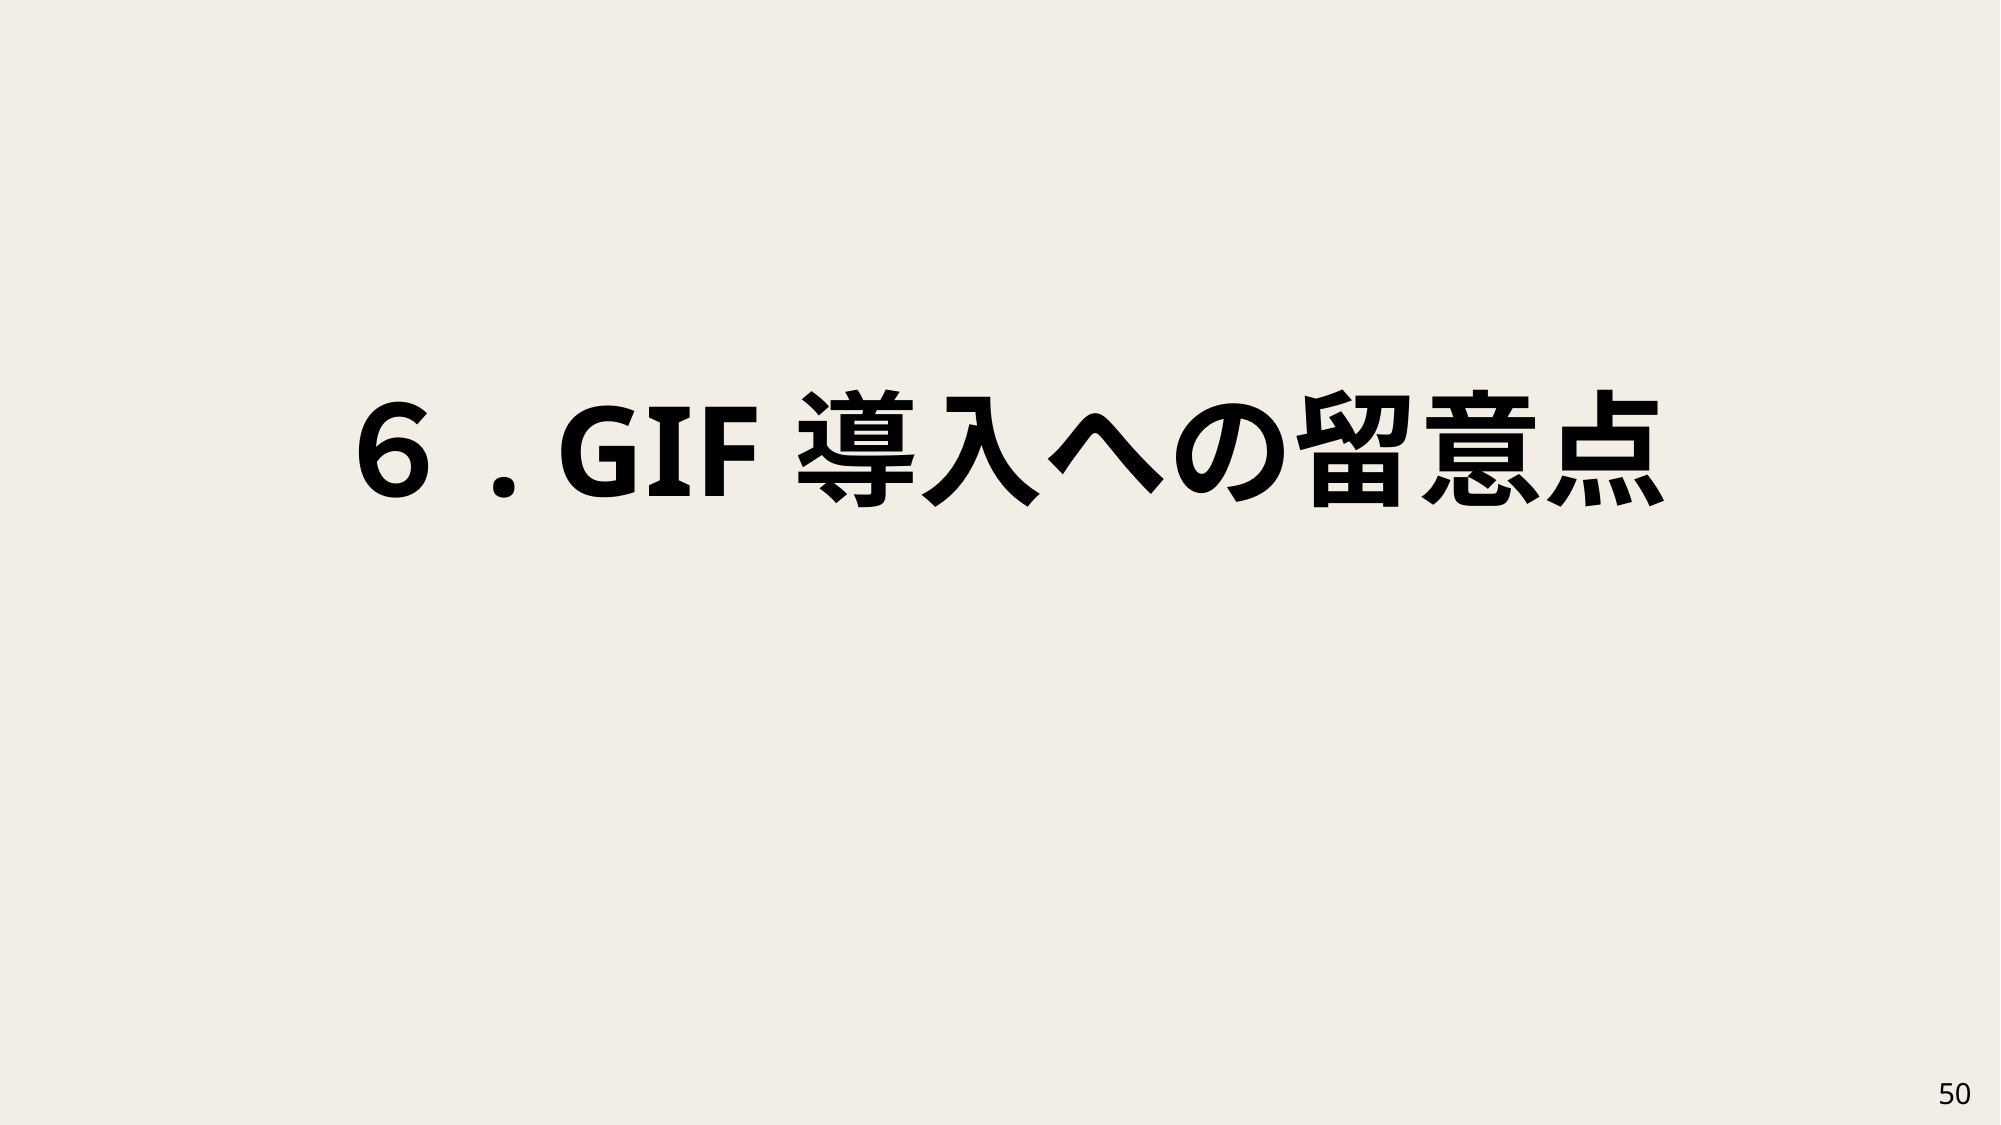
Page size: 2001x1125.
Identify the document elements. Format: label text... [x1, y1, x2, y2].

title ６. GIF導入への留意点 [0, 326, 2000, 563]
text_box 50 [1879, 1067, 1987, 1118]
